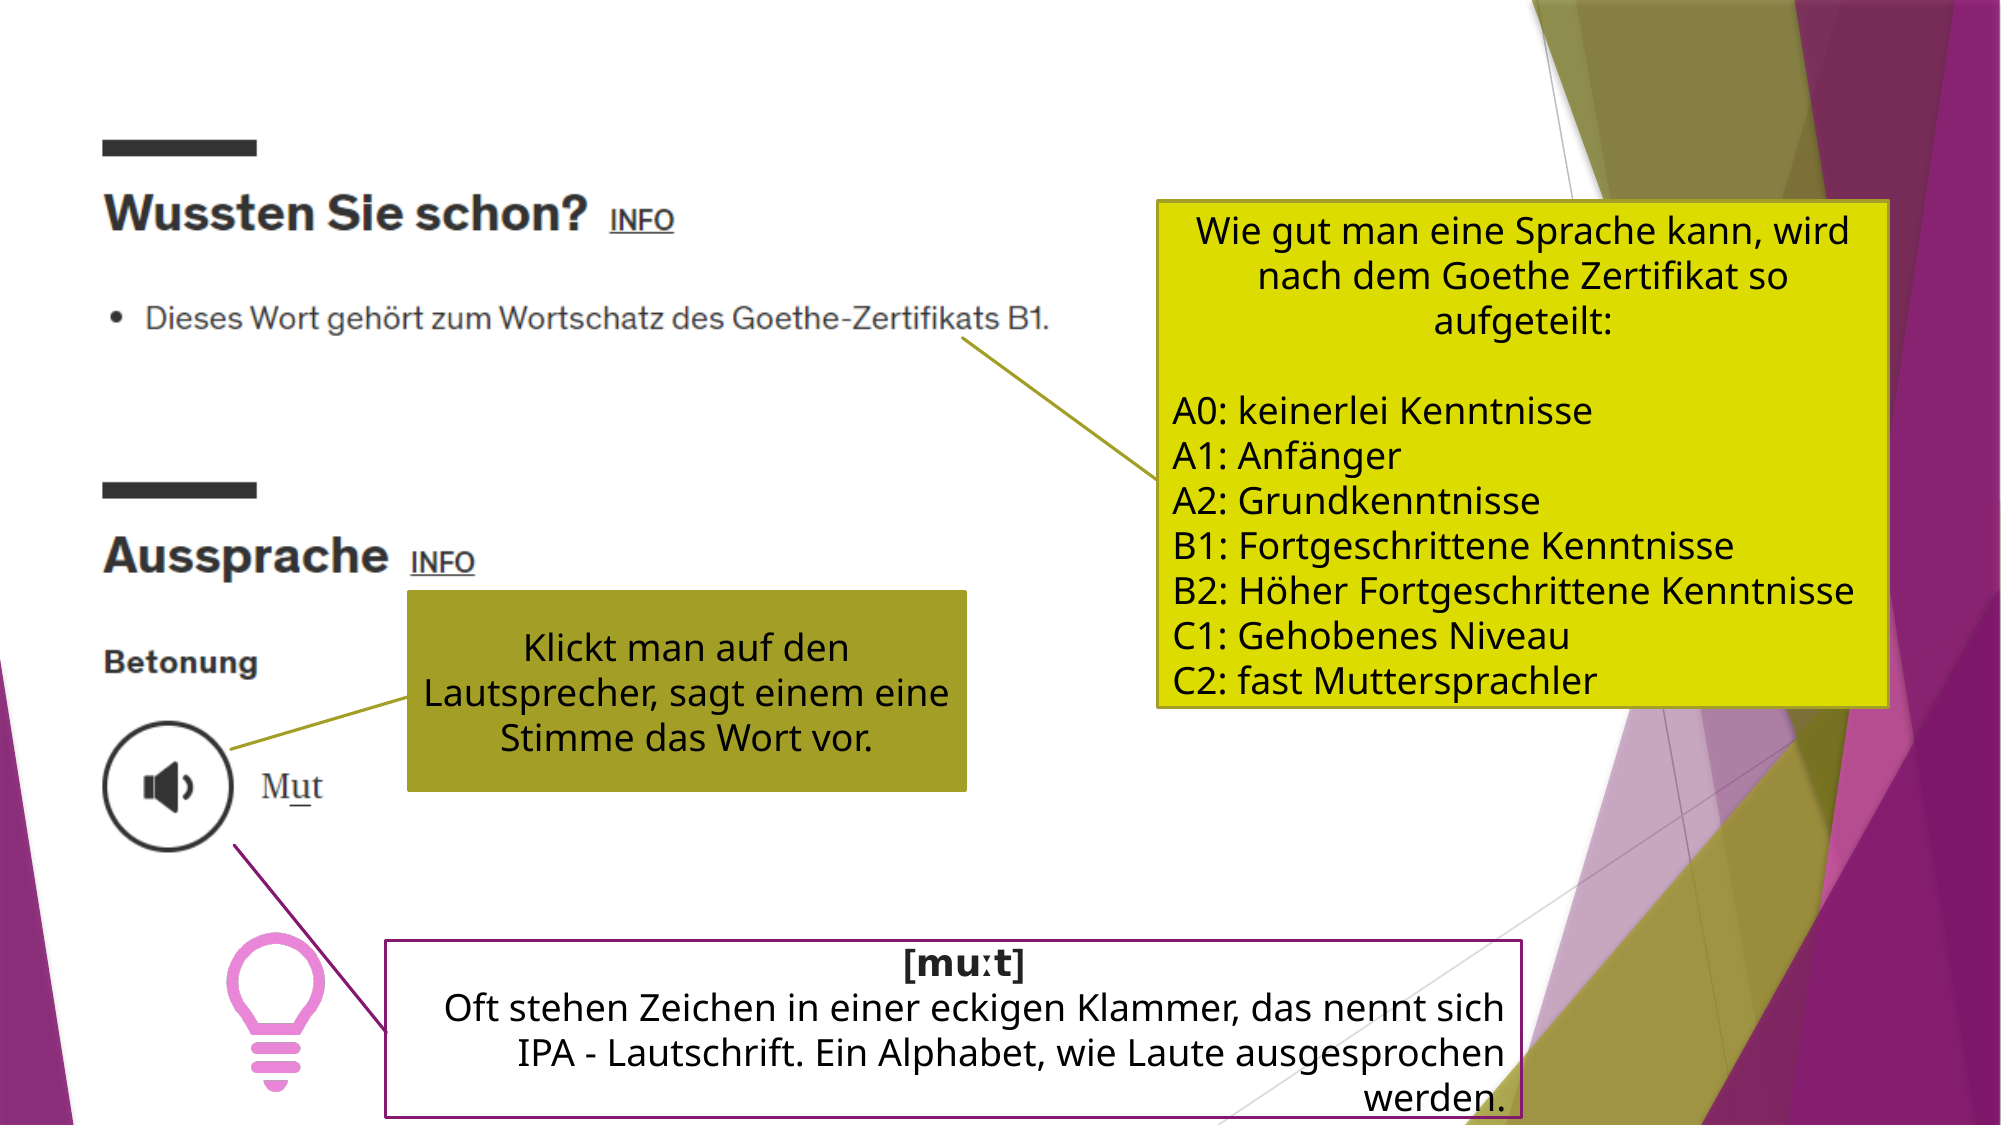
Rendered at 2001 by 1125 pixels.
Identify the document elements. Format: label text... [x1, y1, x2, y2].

text_box Wie gut man eine Sprache kann, wird nach dem Goethe Zertifikat so aufgeteilt: A0: keinerlei Kenntnisse A1: Anfänger A2: Grundkenntnisse B1: Fortgeschrittene Kenntnisse B2: Höher Fortgeschrittene Kenntnisse C1: Gehobenes Niveau C2: fast Muttersprachler [1208, 199, 1890, 709]
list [77, 99, 1203, 884]
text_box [184, 921, 1522, 1118]
